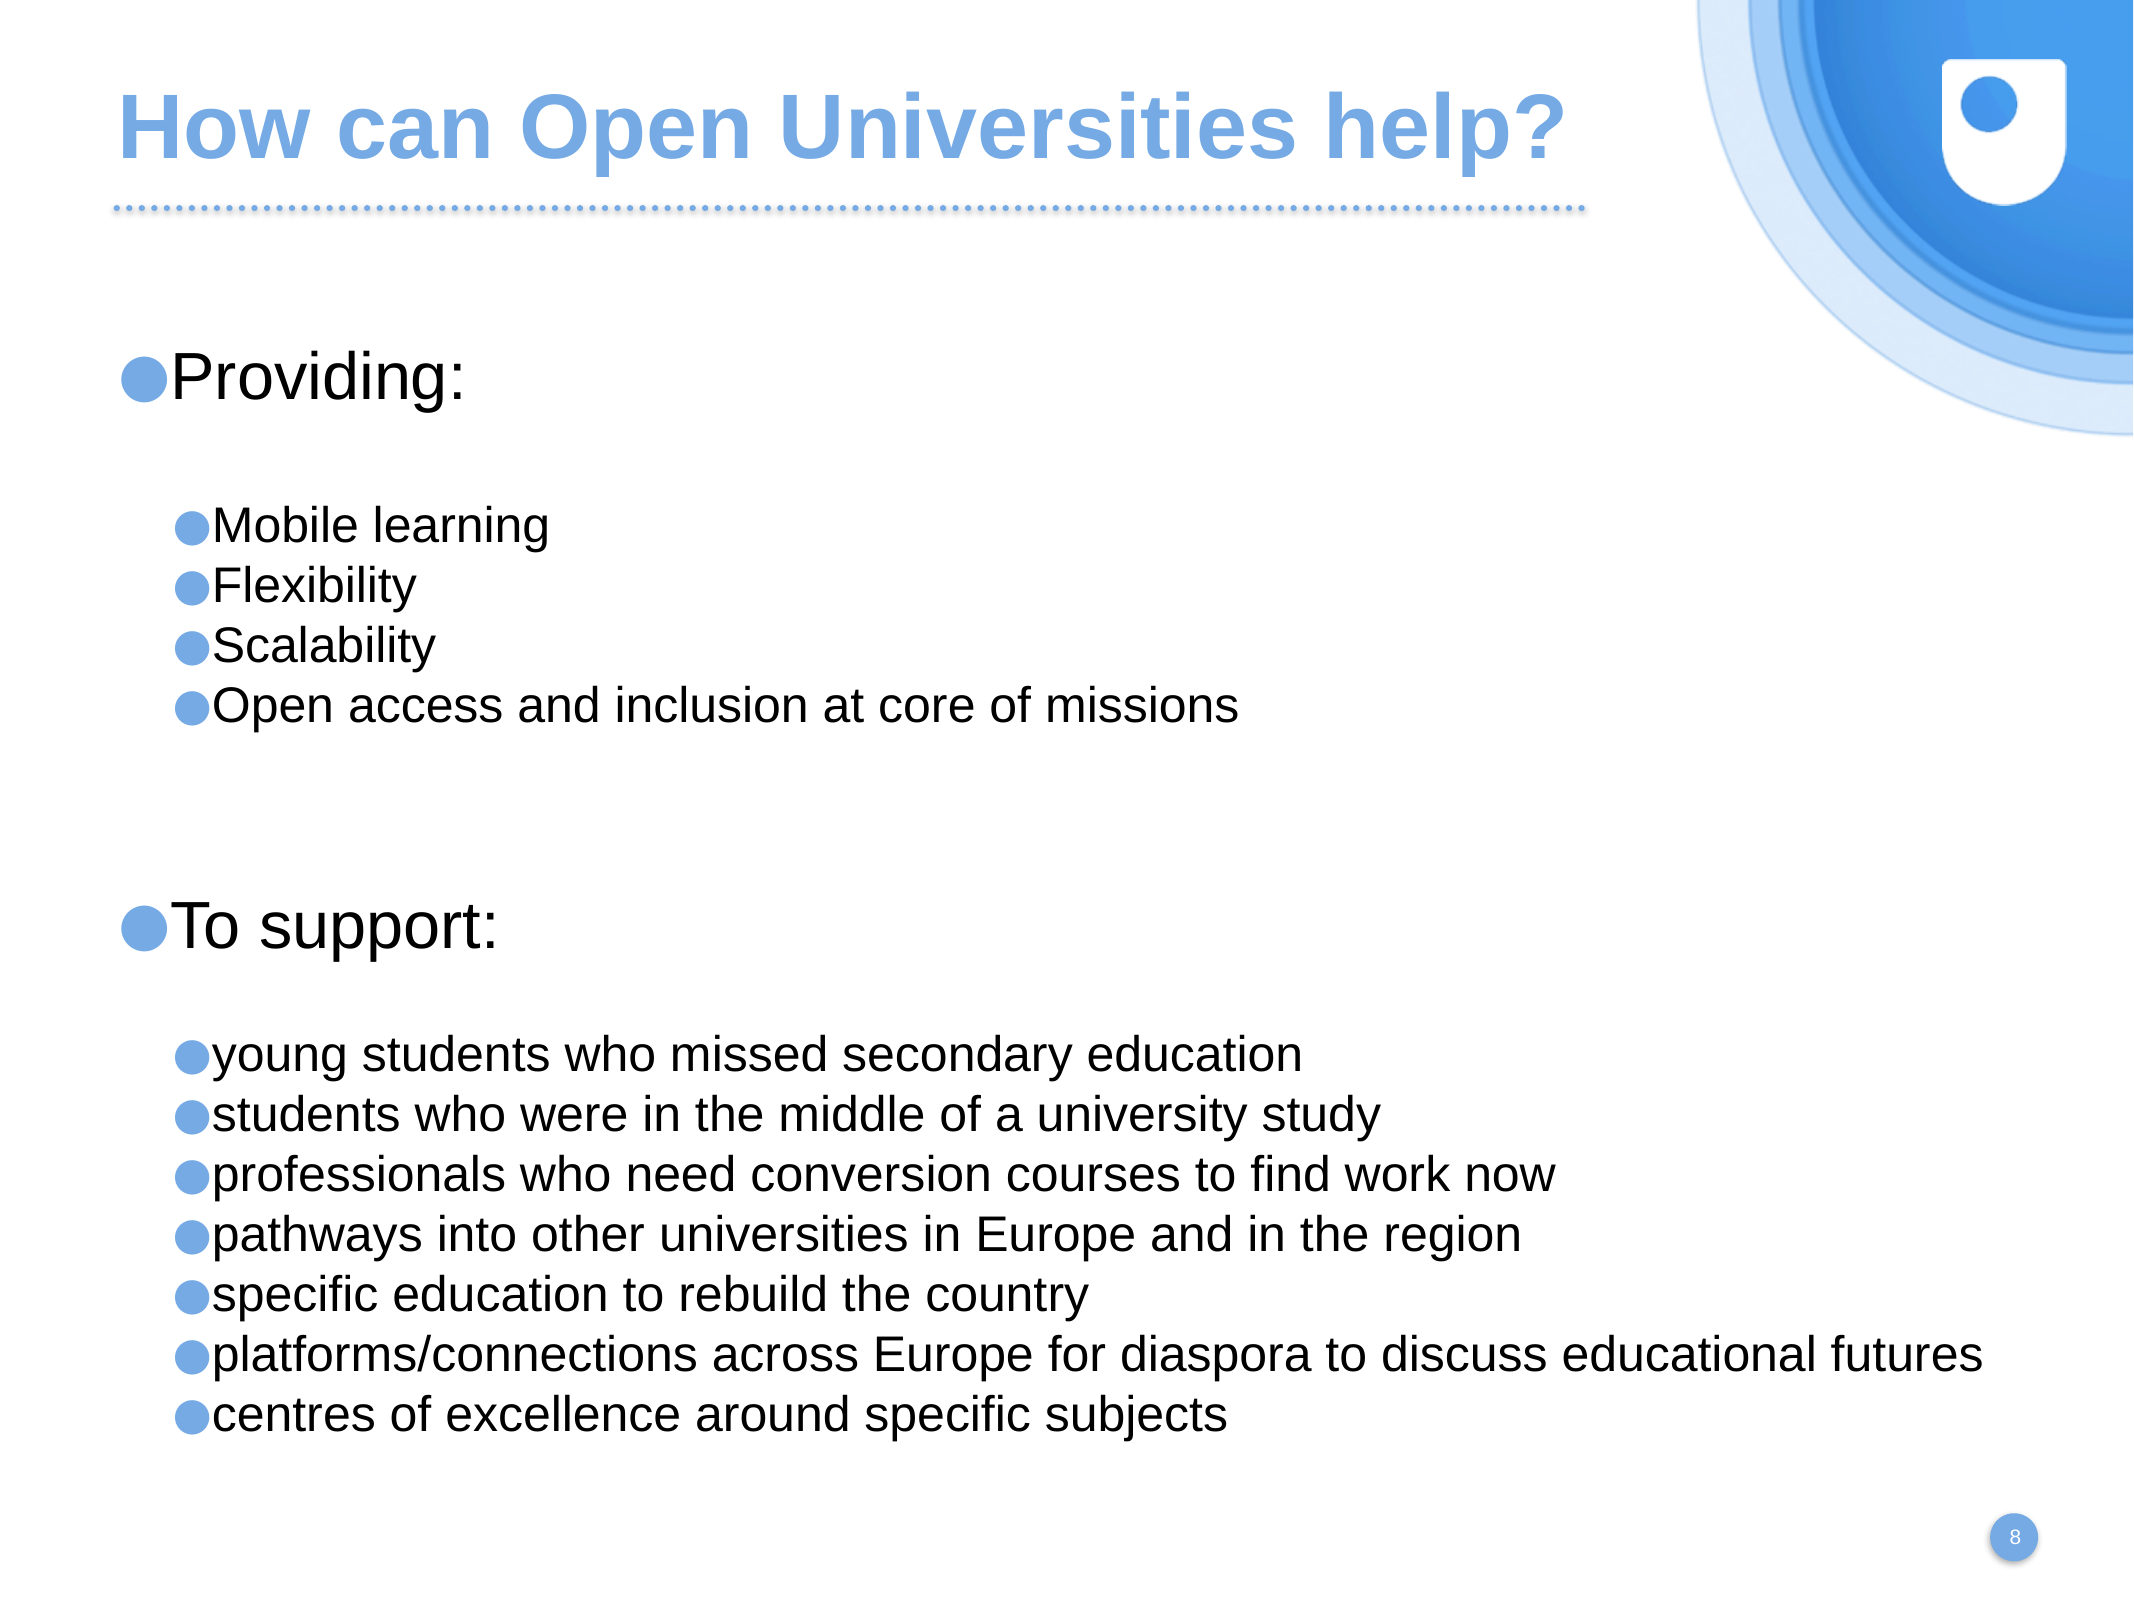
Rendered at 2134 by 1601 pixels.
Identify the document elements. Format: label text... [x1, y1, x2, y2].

title How can Open Universities help? [117, 68, 1678, 204]
slide_number 8 [1974, 1493, 2057, 1579]
list Providing: Mobile learning Flexibility Scalability Open access and inclusion at core of missions To support: young students who missed secondary education students who were in the middle of a university study professionals who need conversion courses to find work now pathways into other universities in Europe and in the region specific education to rebuild the country platforms/connections across Europe for diaspora to discuss educational futures centres of excellence around specific subjects [118, 332, 2018, 1468]
picture [1643, 0, 2134, 488]
